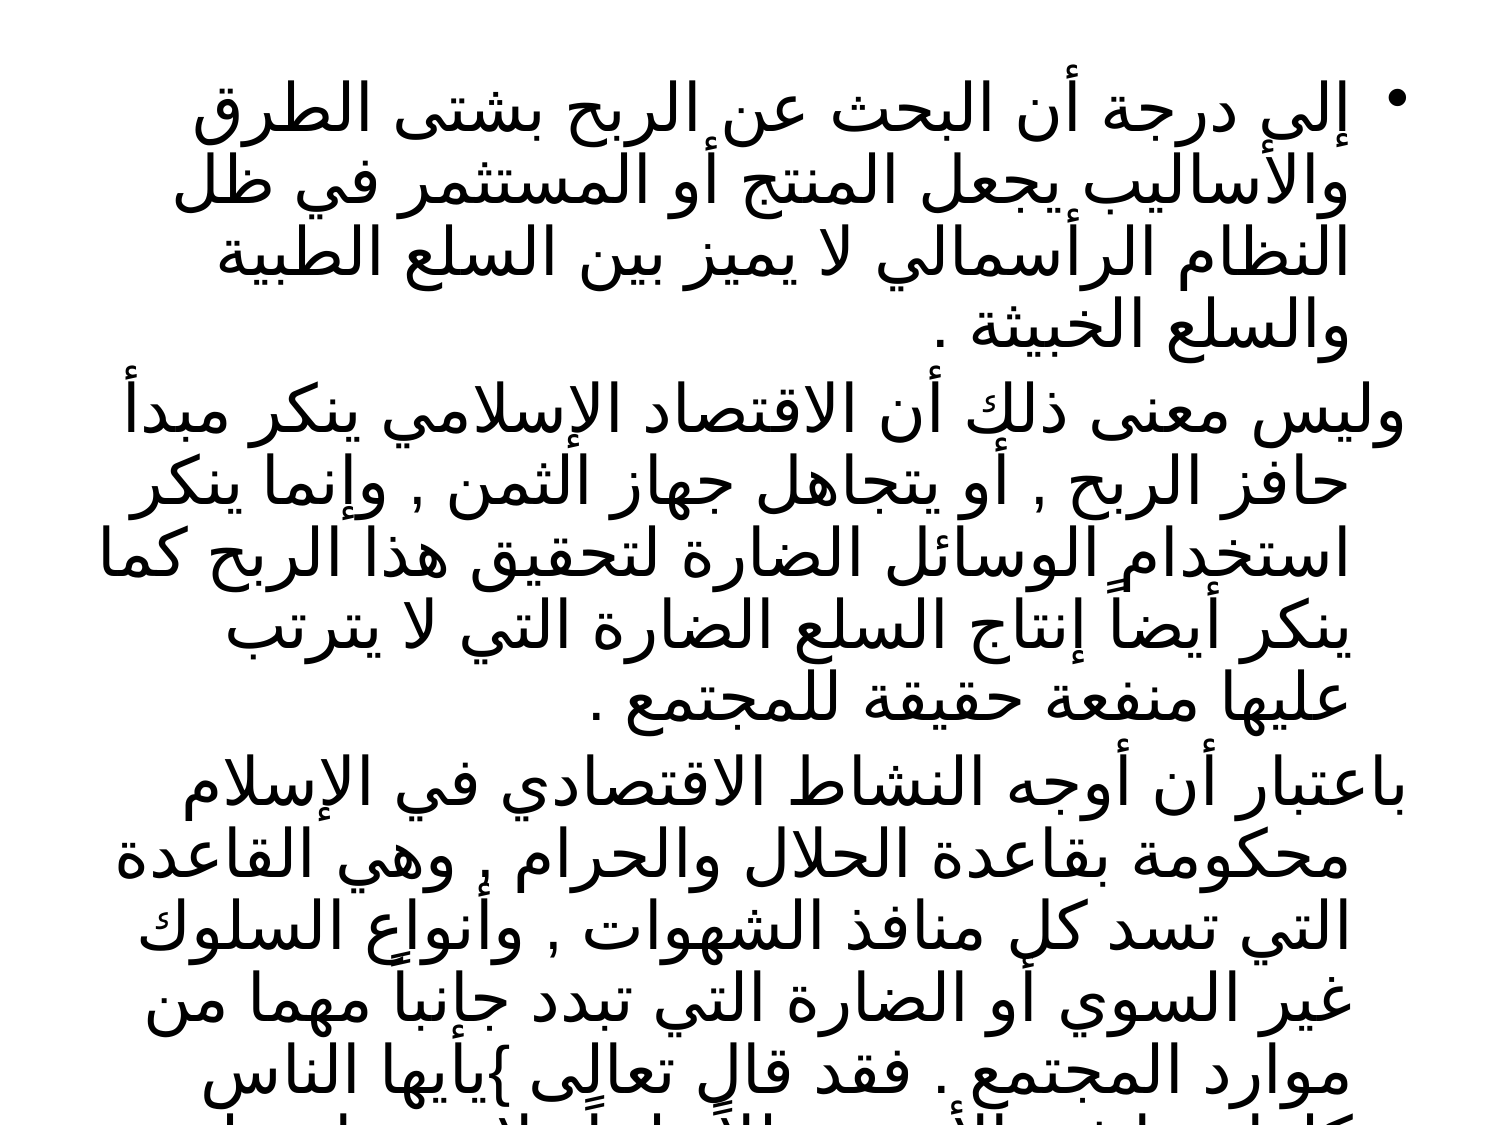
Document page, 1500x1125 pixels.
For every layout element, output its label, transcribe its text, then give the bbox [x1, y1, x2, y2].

list إلى درجة أن البحث عن الربح بشتى الطرق والأساليب يجعل المنتج أو المستثمر في ظل النظام الرأسمالي لا يميز بين السلع الطبية والسلع الخبيثة . وليس معنى ذلك أن الاقتصاد الإسلامي ينكر مبدأ حافز الربح , أو يتجاهل جهاز الثمن , وإنما ينكر استخدام الوسائل الضارة لتحقيق هذا الربح كما ينكر أيضاً إنتاج السلع الضارة التي لا يترتب عليها منفعة حقيقة للمجتمع . باعتبار أن أوجه النشاط الاقتصادي في الإسلام محكومة بقاعدة الحلال والحرام , وهي القاعدة التي تسد كل منافذ الشهوات , وأنواع السلوك غير السوي أو الضارة التي تبدد جانباً مهما من موارد المجتمع . فقد قال تعالى }يأيها الناس كلوا مما في الأرض حللاً طيباً ولا تتبعوا خطوت الشيطان إنه لكم عدو مبين{ . [74, 66, 1426, 1095]
